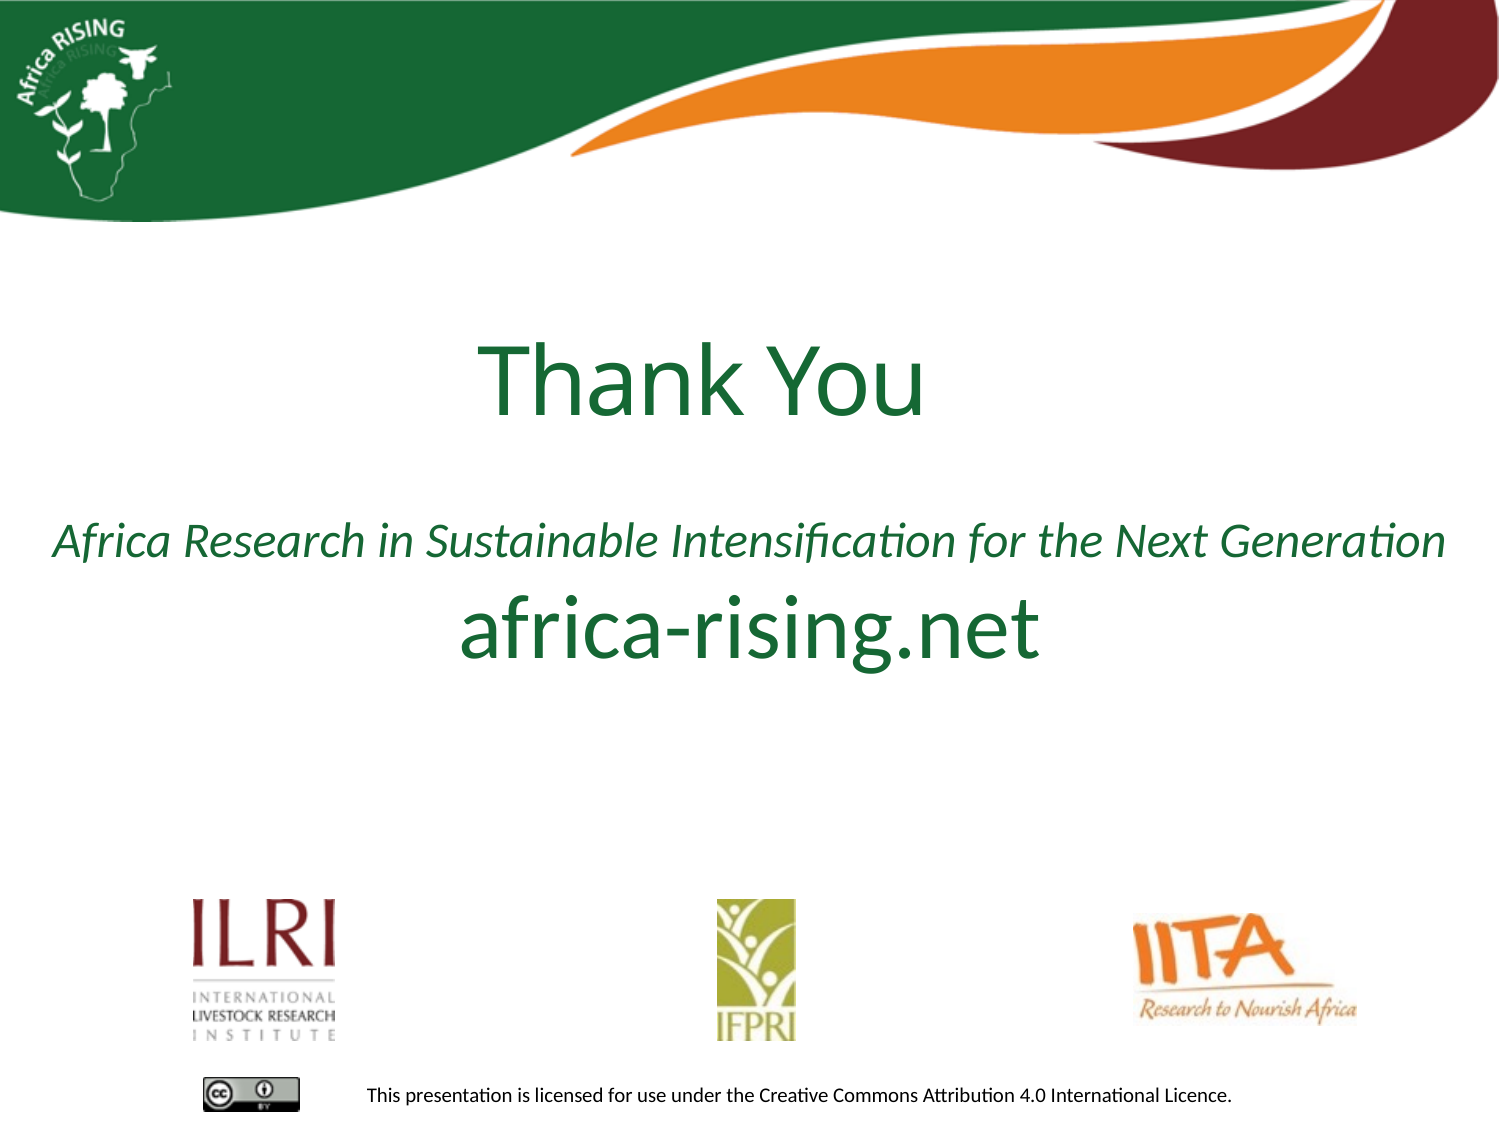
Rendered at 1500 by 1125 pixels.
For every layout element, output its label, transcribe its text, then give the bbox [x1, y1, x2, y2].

picture [717, 899, 796, 1041]
text_box Thank You [78, 312, 1329, 500]
picture [0, 0, 1499, 222]
picture [193, 899, 335, 1041]
picture [203, 1077, 300, 1112]
picture [1133, 913, 1357, 1026]
